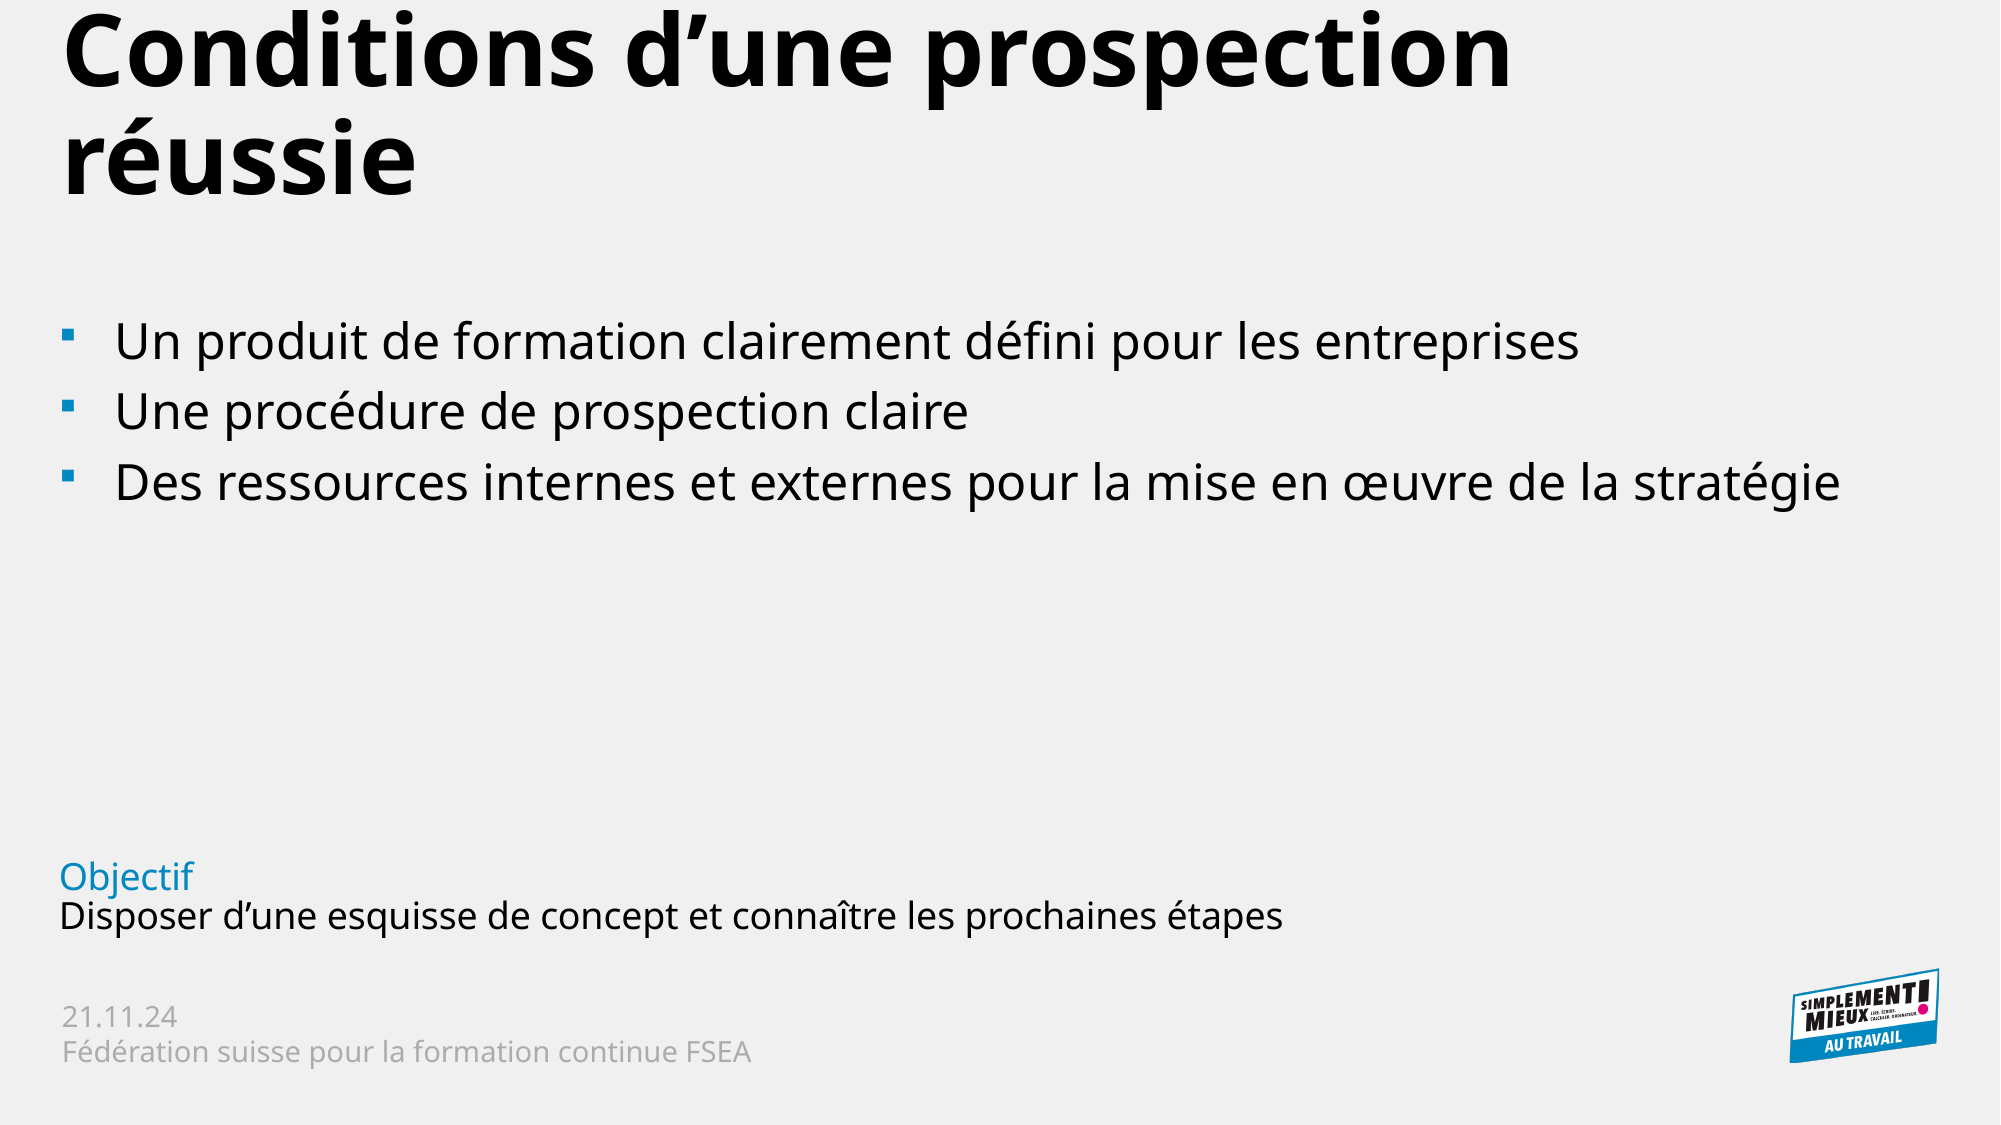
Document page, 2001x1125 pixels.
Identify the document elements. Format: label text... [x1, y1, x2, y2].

text_box Objectif Disposer d’une esquisse de concept et connaître les prochaines étapes [43, 850, 1344, 940]
text_box Un produit de formation clairement défini pour les entreprises Une procédure de prospection claire Des ressources internes et externes pour la mise en œuvre de la stratégie [43, 308, 1939, 848]
text_box Conditions d’une prospection réussie [29, 31, 1908, 186]
